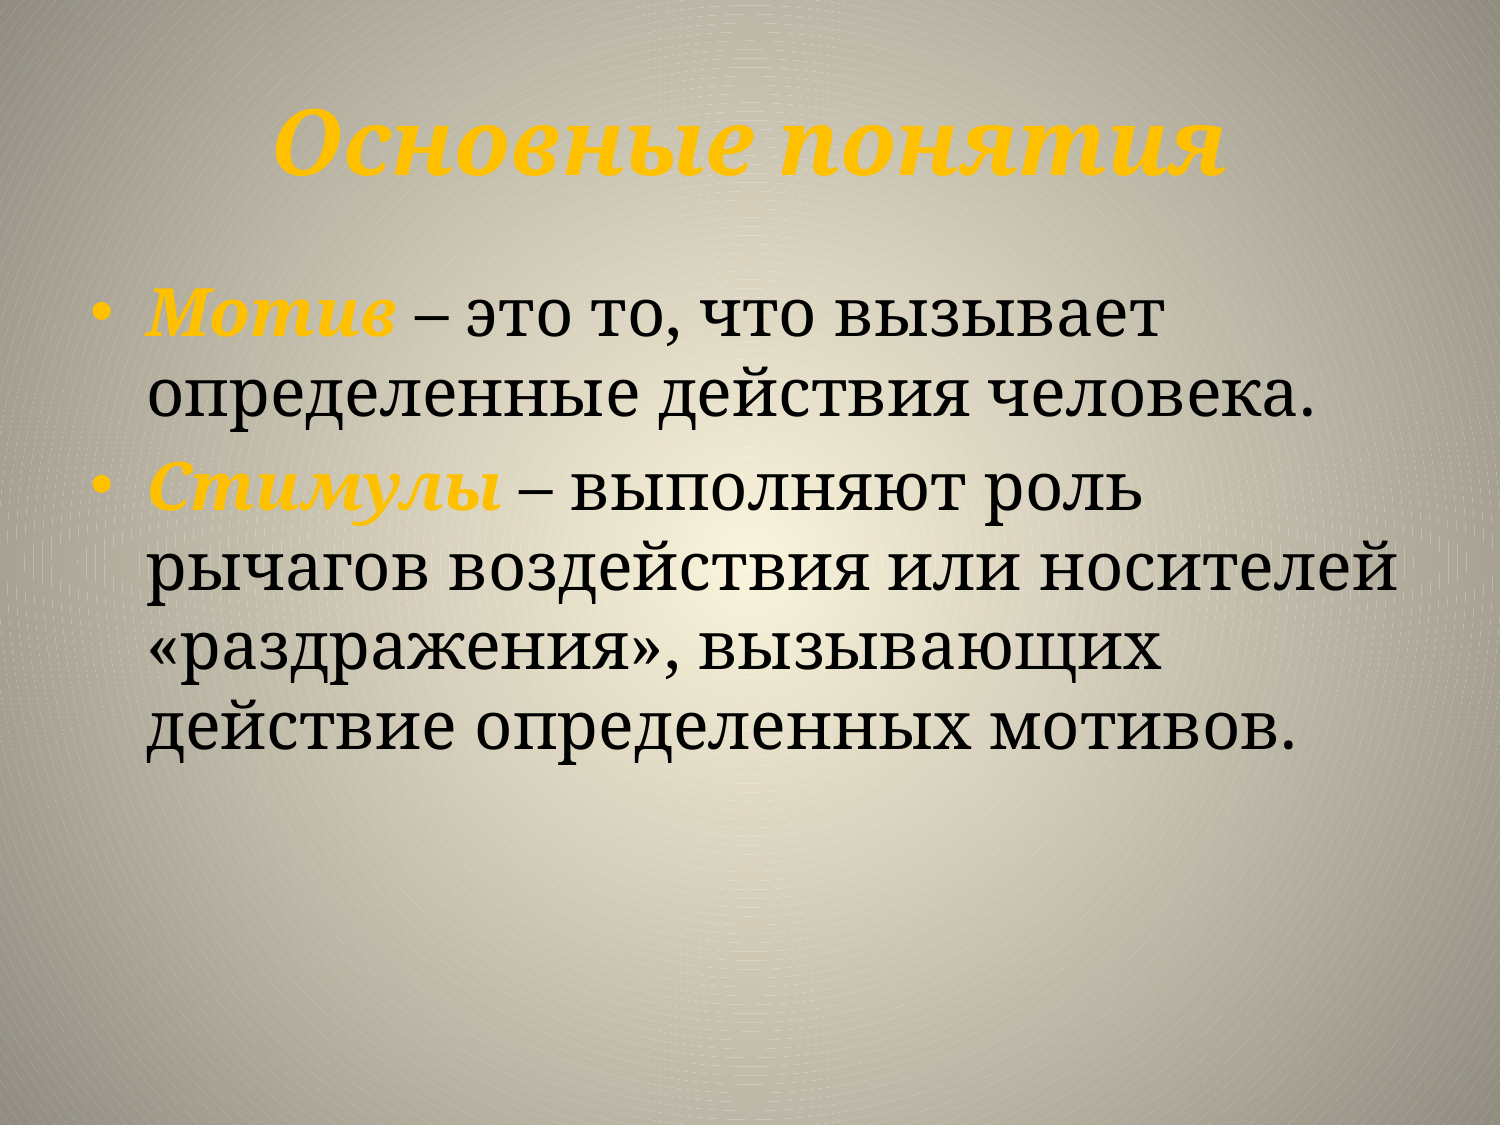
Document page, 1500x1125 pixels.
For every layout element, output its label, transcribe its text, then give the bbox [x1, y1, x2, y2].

title Основные понятия [75, 45, 1425, 233]
list Мотив – это то, что вызывает определенные действия человека. Стимулы – выполняют роль рычагов воздействия или носителей «раздражения», вызывающих действие определенных мотивов. [75, 262, 1425, 1005]
